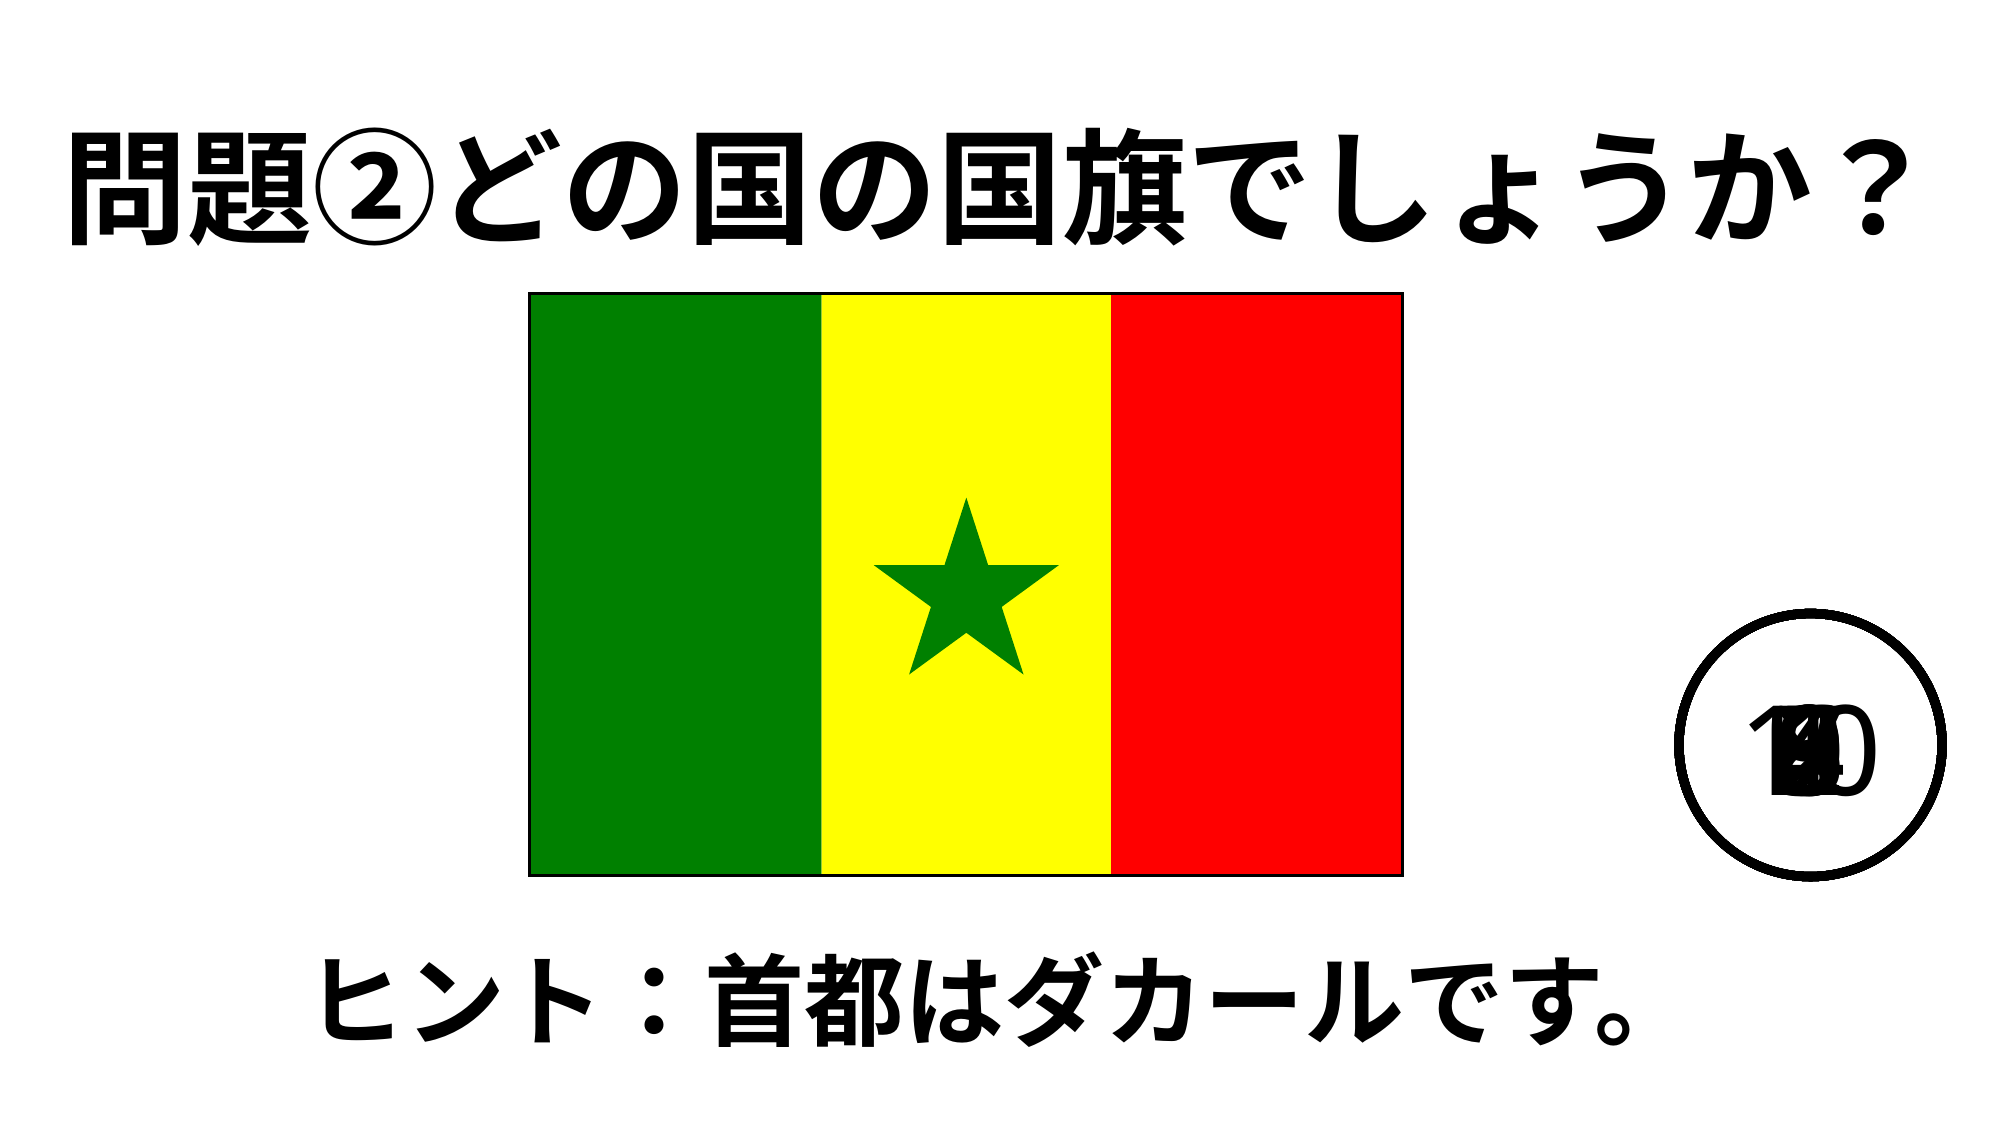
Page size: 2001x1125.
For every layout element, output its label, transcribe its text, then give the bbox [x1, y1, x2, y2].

text_box ヒント：首都はダカールです。 [0, 931, 2000, 1066]
text_box 0 [1673, 607, 1948, 883]
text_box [529, 293, 1403, 876]
text_box 問題②どの国の国旗でしょうか？ [0, 101, 2000, 267]
